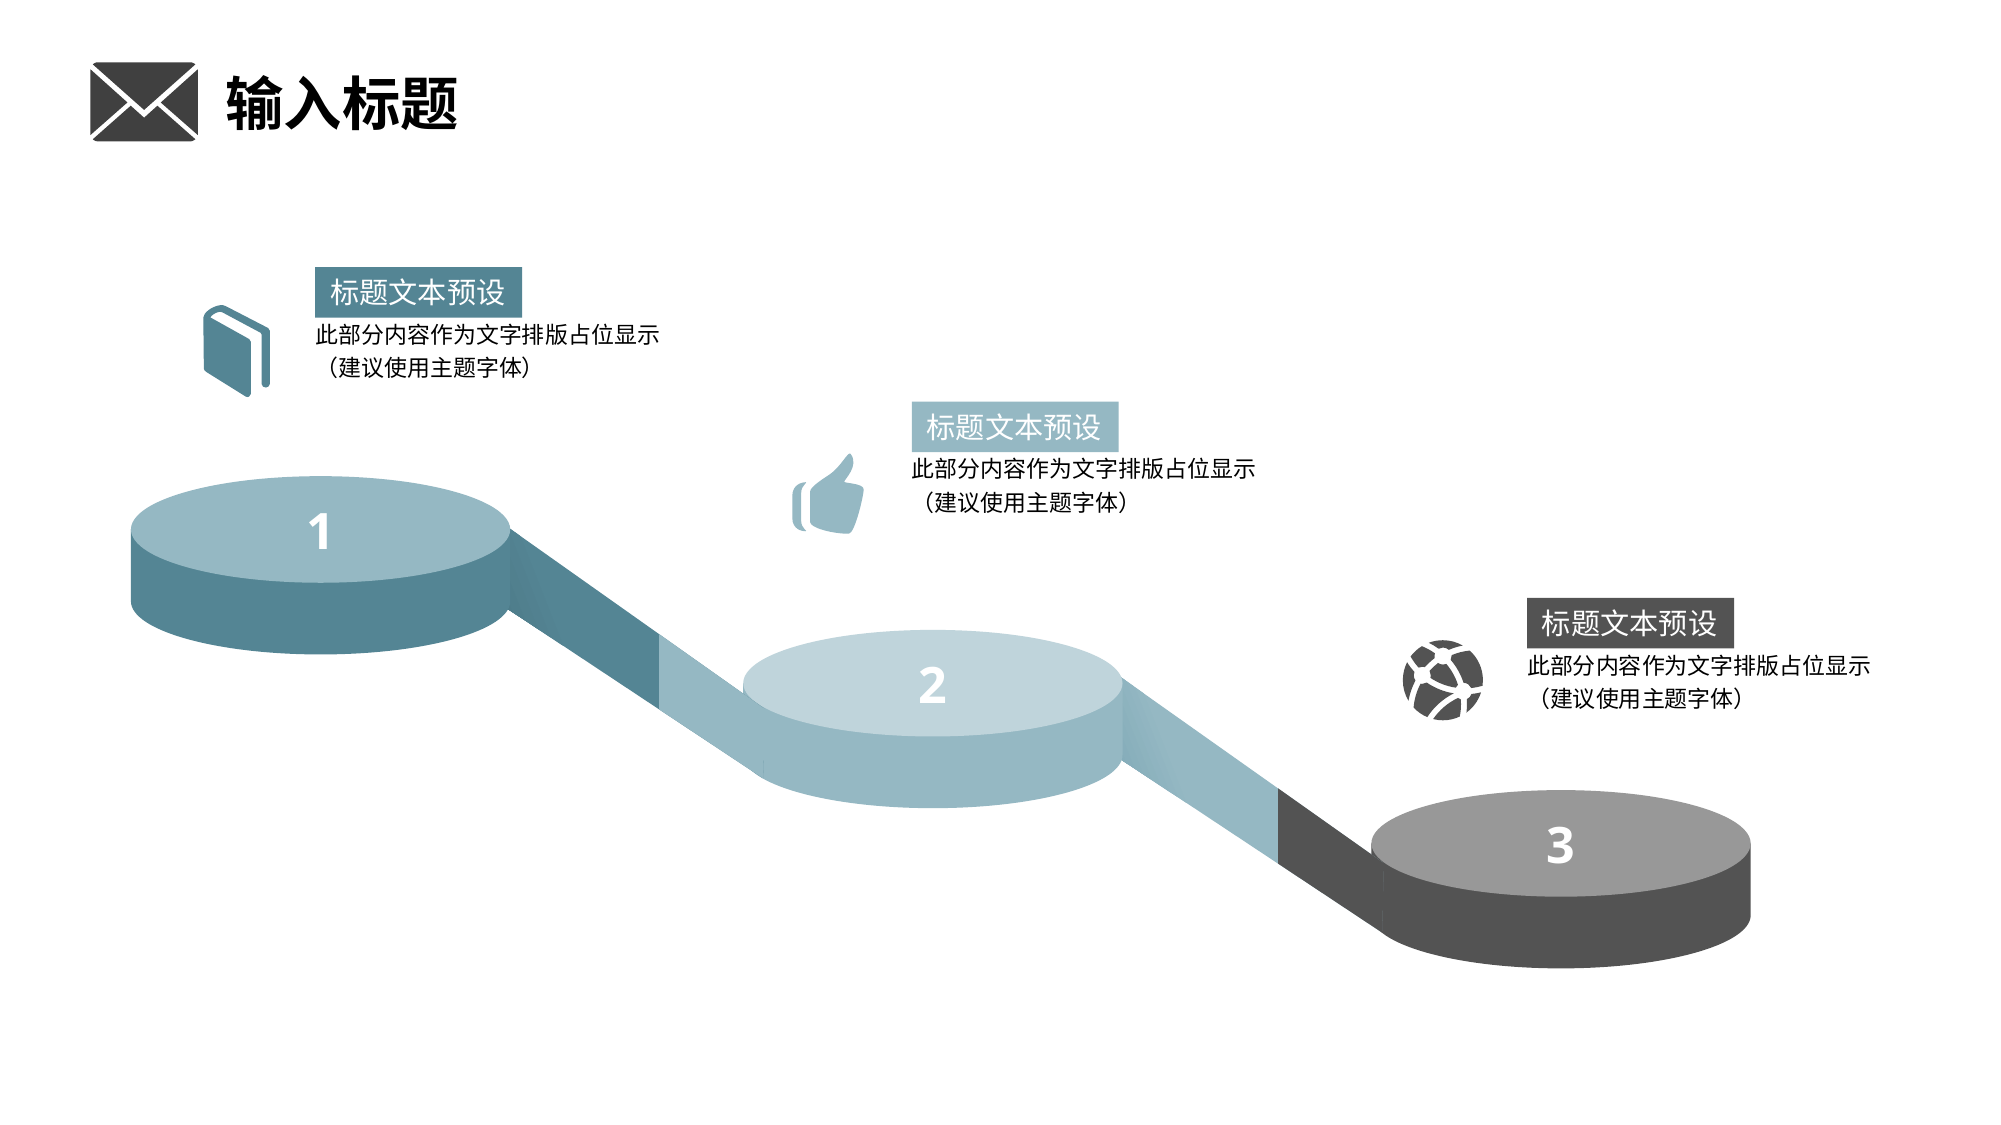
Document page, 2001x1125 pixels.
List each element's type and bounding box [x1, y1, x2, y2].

text_box [90, 59, 481, 146]
text_box [130, 267, 1883, 969]
